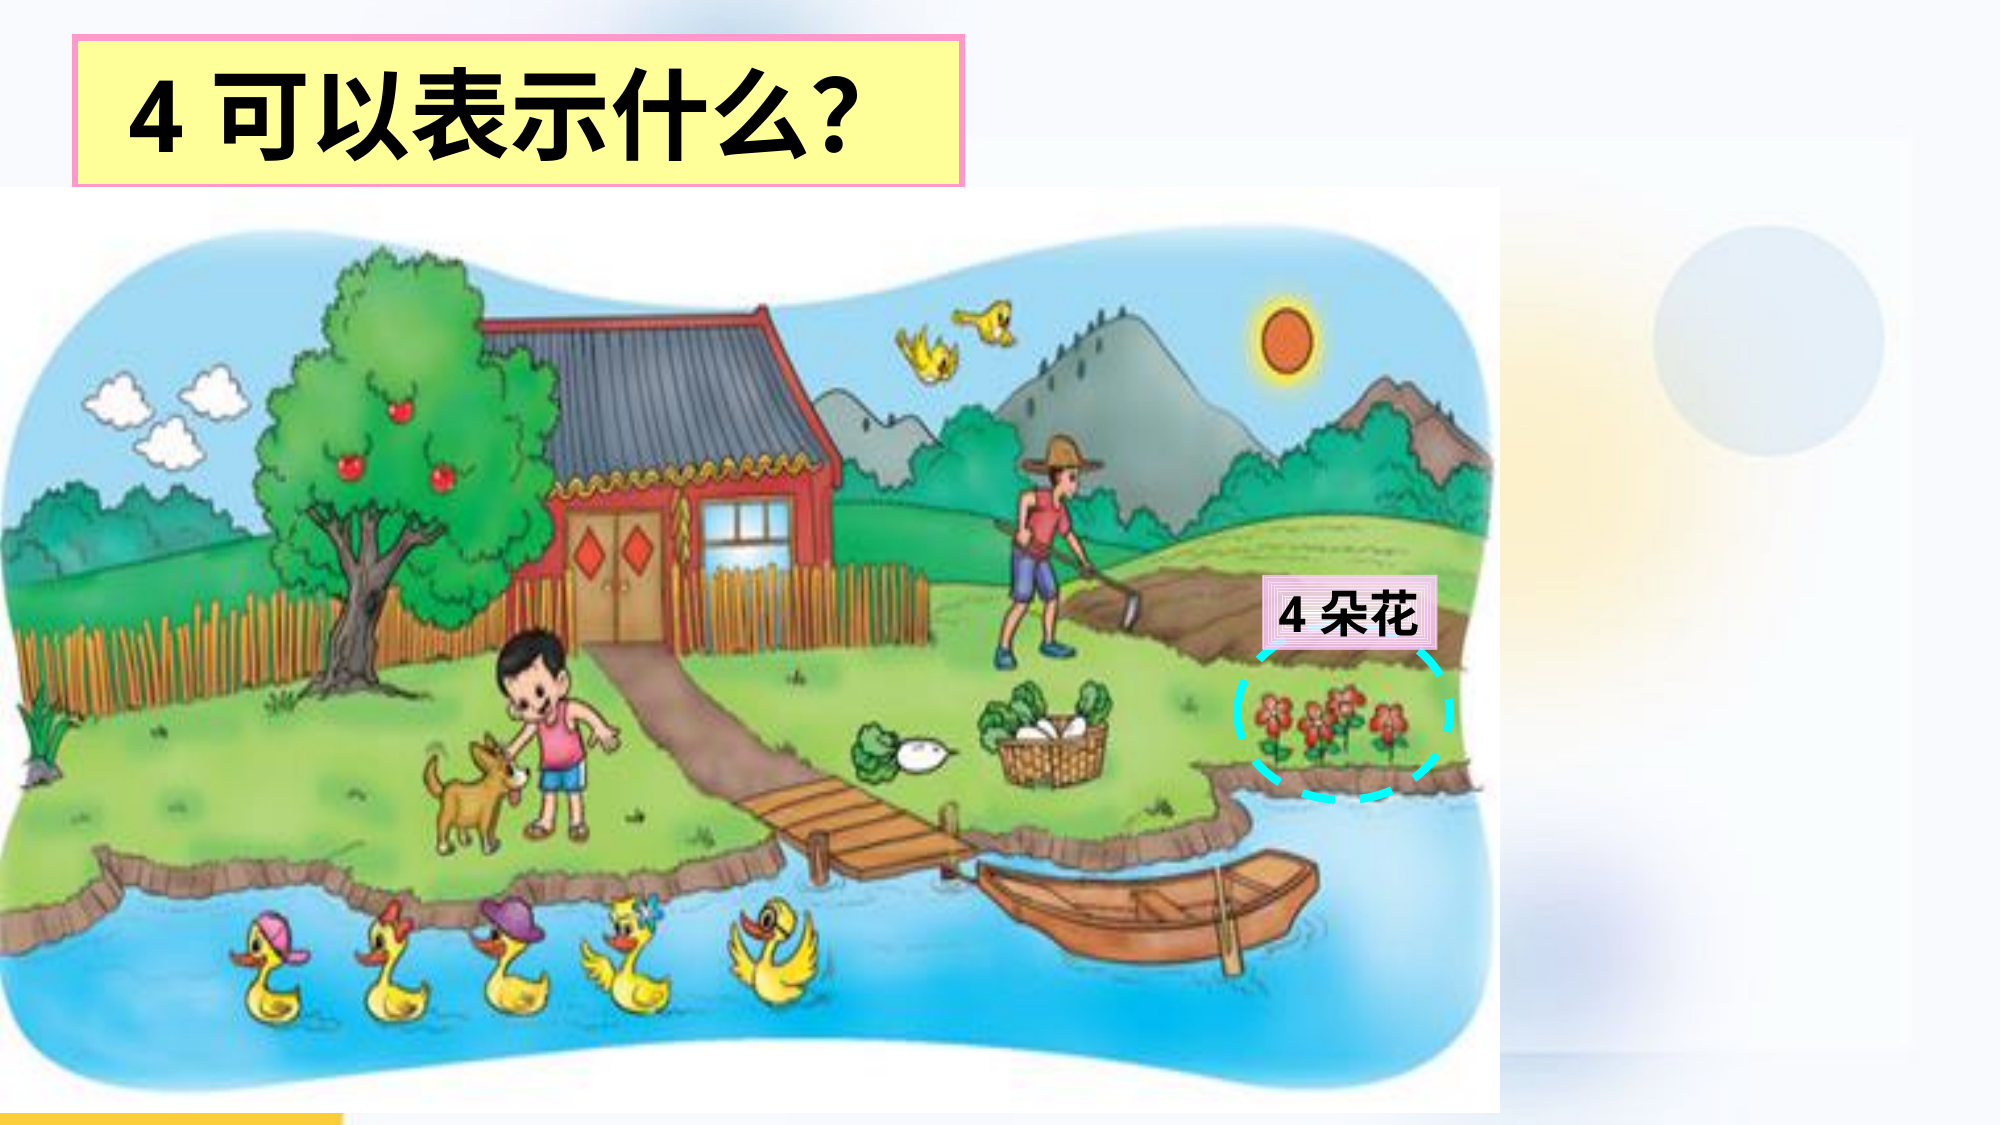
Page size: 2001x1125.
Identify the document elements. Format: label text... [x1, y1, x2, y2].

text_box 4可以表示什么？ [74, 37, 963, 187]
picture [0, 0, 2001, 1125]
